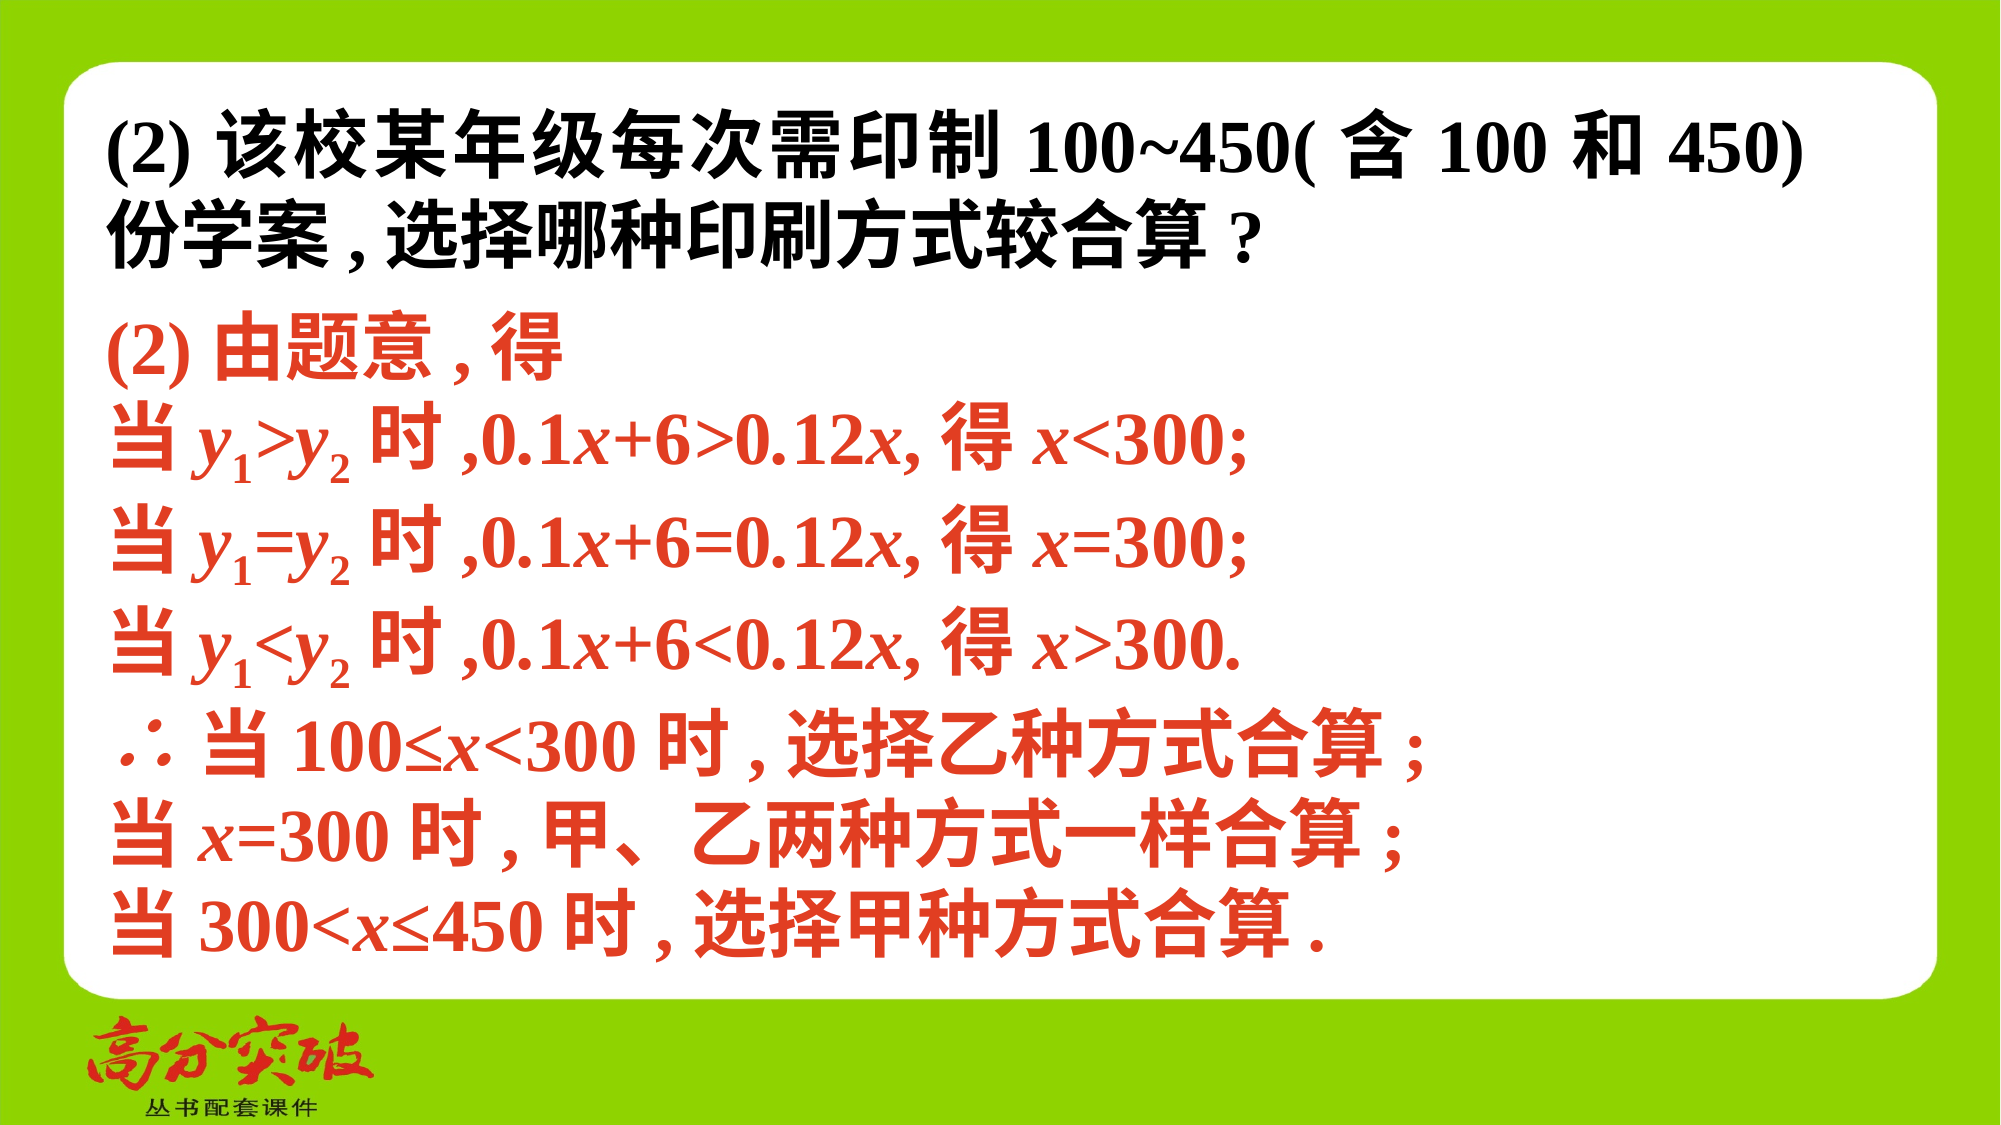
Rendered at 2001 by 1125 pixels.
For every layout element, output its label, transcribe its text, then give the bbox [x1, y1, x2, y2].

picture [0, 0, 2001, 1125]
text_box (2)该校某年级每次需印制100~450(含100和450)份学案,选择哪种印刷方式较合算? [90, 89, 1839, 285]
text_box (2)由题意,得 当y1>y2时,0.1x+6>0.12x,得x<300; 当y1=y2时,0.1x+6=0.12x,得x=300; 当y1<y2时,0.1x+6<0.12x,得x>300. ∴当100≤x<300时,选择乙种方式合算; 当x=300时,甲、乙两种方式一样合算; 当300<x≤450时,选择甲种方式合算. [90, 292, 1674, 975]
